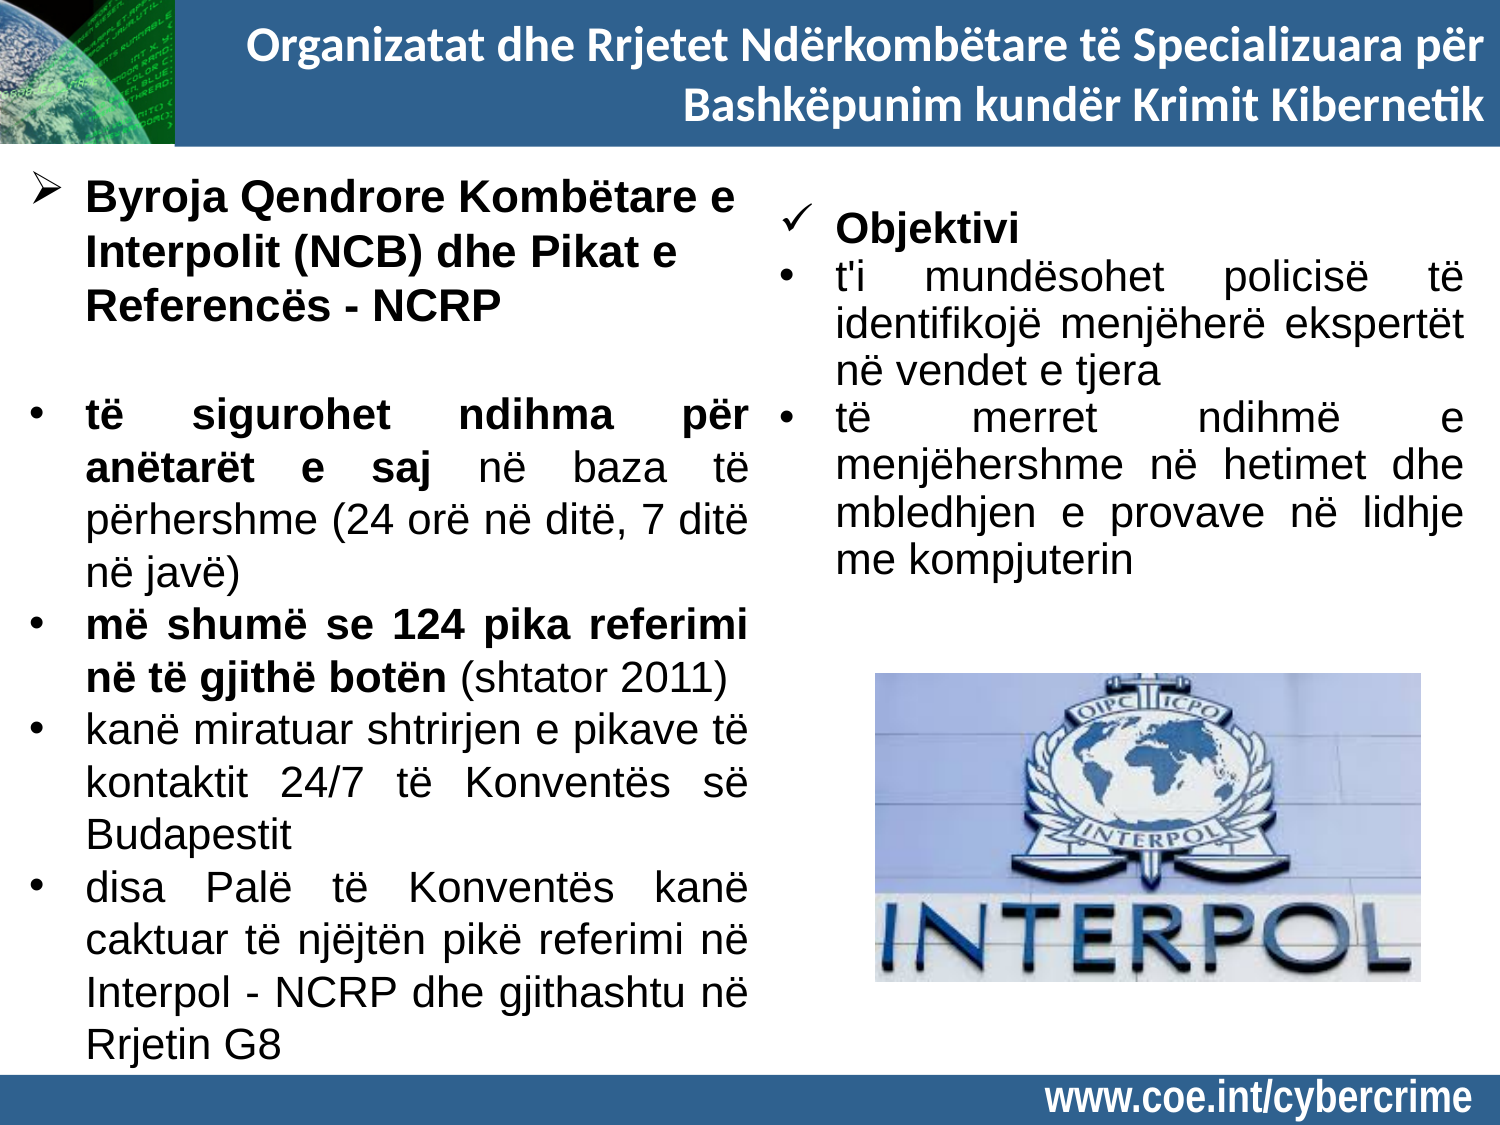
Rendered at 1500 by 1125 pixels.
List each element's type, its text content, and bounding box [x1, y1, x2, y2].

picture [875, 673, 1422, 982]
text_box www.coe.int/cybercrime [1030, 1059, 1500, 1125]
picture [0, 0, 175, 144]
text_box Organizatat dhe Rrjetet Ndërkombëtare të Specializuara për Bashkëpunim kundër Krimit Kibernetik [177, 0, 1500, 149]
text_box [0, 1073, 1030, 1125]
text_box Byroja Qendrore Kombëtare e Interpolit (NCB) dhe Pikat e Referencës - NCRP të sigurohet ndihma për anëtarët e saj në baza të përhershme (24 orë në ditë, 7 ditë në javë) më shumë se 124 pika referimi në të gjithë botën (shtator 2011) kanë miratuar shtrirjen e pikave të kontaktit 24/7 të Konventës së Budapestit disa Palë të Konventës kanë caktuar të njëjtën pikë referimi në Interpol - NCRP dhe gjithashtu në Rrjetin G8 [14, 158, 765, 1076]
text_box Objektivi t'i mundësohet policisë të identifikojë menjëherë ekspertët në vendet e tjera të merret ndihmë e menjëhershme në hetimet dhe mbledhjen e provave në lidhje me kompjuterin [764, 198, 1480, 592]
